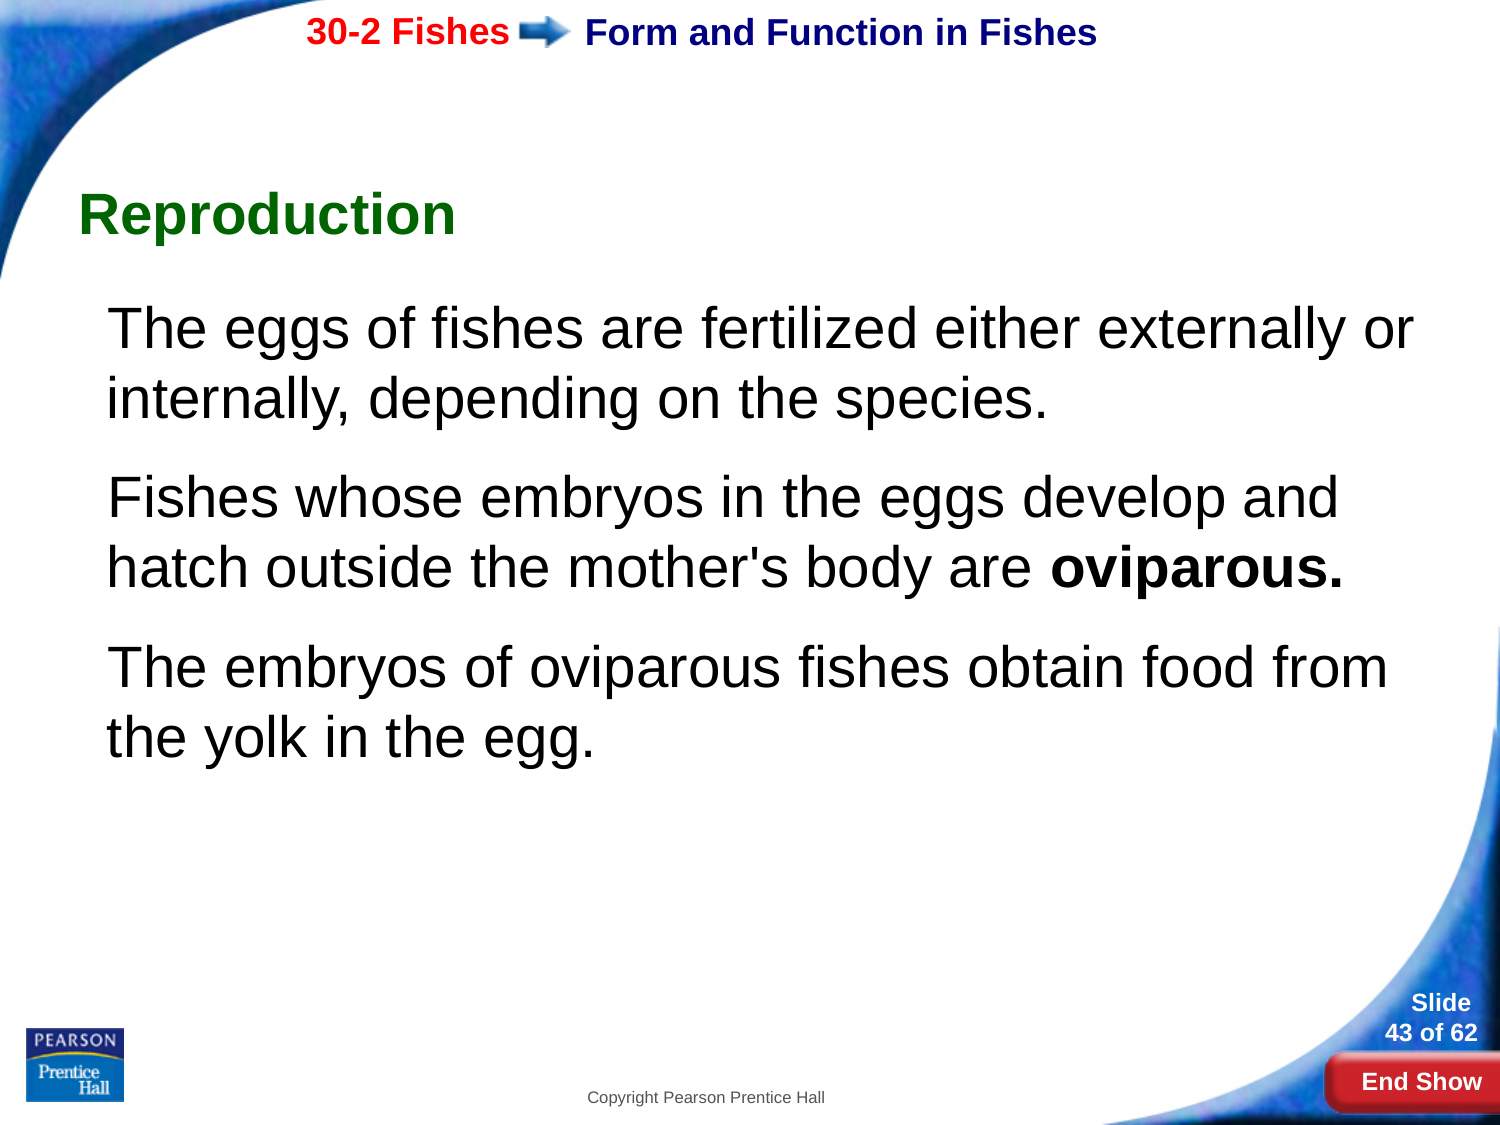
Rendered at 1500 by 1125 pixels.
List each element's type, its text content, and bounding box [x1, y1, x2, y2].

picture [0, 0, 1500, 1125]
footer Copyright Pearson Prentice Hall [468, 1078, 945, 1105]
title Form and Function in Fishes [569, 0, 1239, 76]
list Reproduction The eggs of fishes are fertilized either externally or internally, depending on the species. Fishes whose embryos in the eggs develop and hatch outside the mother's body are oviparous. The embryos of oviparous fishes obtain food from the yolk in the egg. [44, 179, 1448, 992]
